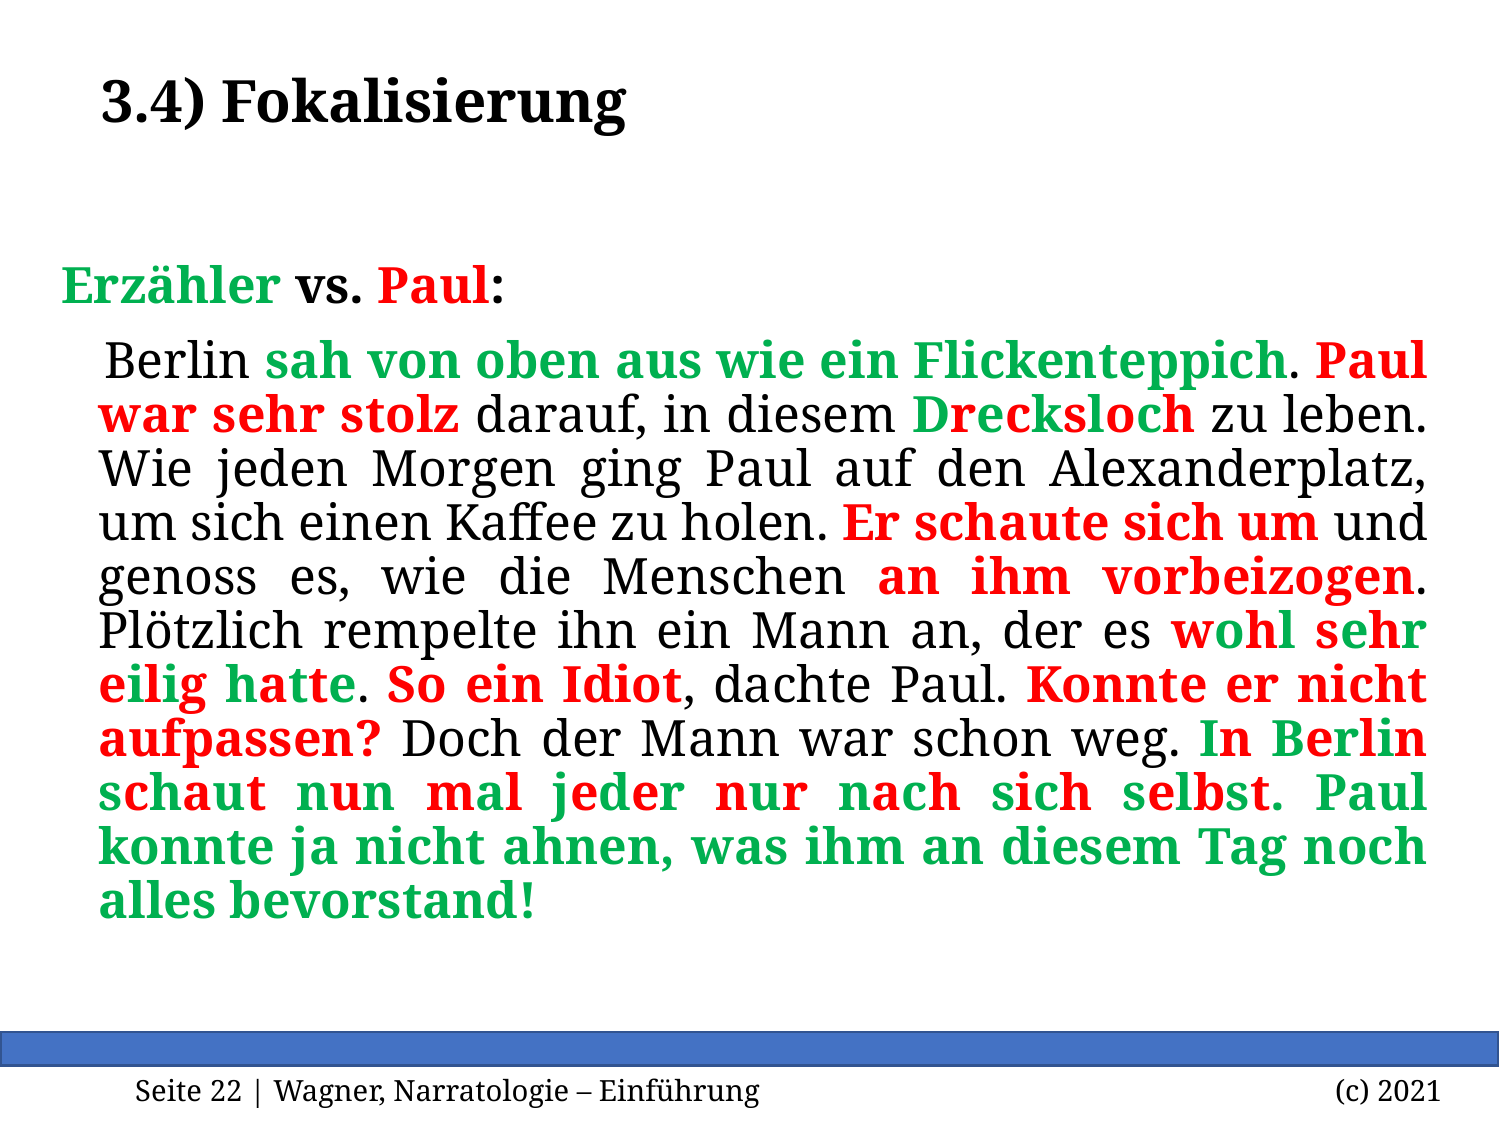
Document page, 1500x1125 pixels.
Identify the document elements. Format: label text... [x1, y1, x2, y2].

text_box Erzähler vs. Paul: Berlin sah von oben aus wie ein Flickenteppich. Paul war sehr stolz darauf, in diesem Drecksloch zu leben. Wie jeden Morgen ging Paul auf den Alexanderplatz, um sich einen Kaffee zu holen. Er schaute sich um und genoss es, wie die Menschen an ihm vorbeizogen. Plötzlich rempelte ihn ein Mann an, der es wohl sehr eilig hatte. So ein Idiot, dachte Paul. Konnte er nicht aufpassen? Doch der Mann war schon weg. In Berlin schaut nun mal jeder nur nach sich selbst. Paul konnte ja nicht ahnen, was ihm an diesem Tag noch alles bevorstand! [46, 172, 1443, 887]
text_box Seite <Foliennummer> | Wagner, Narratologie – Einführung (c) 2021 [120, 1064, 1500, 1120]
title 3.4) Fokalisierung [101, 42, 1399, 164]
text_box [0, 1031, 1499, 1067]
